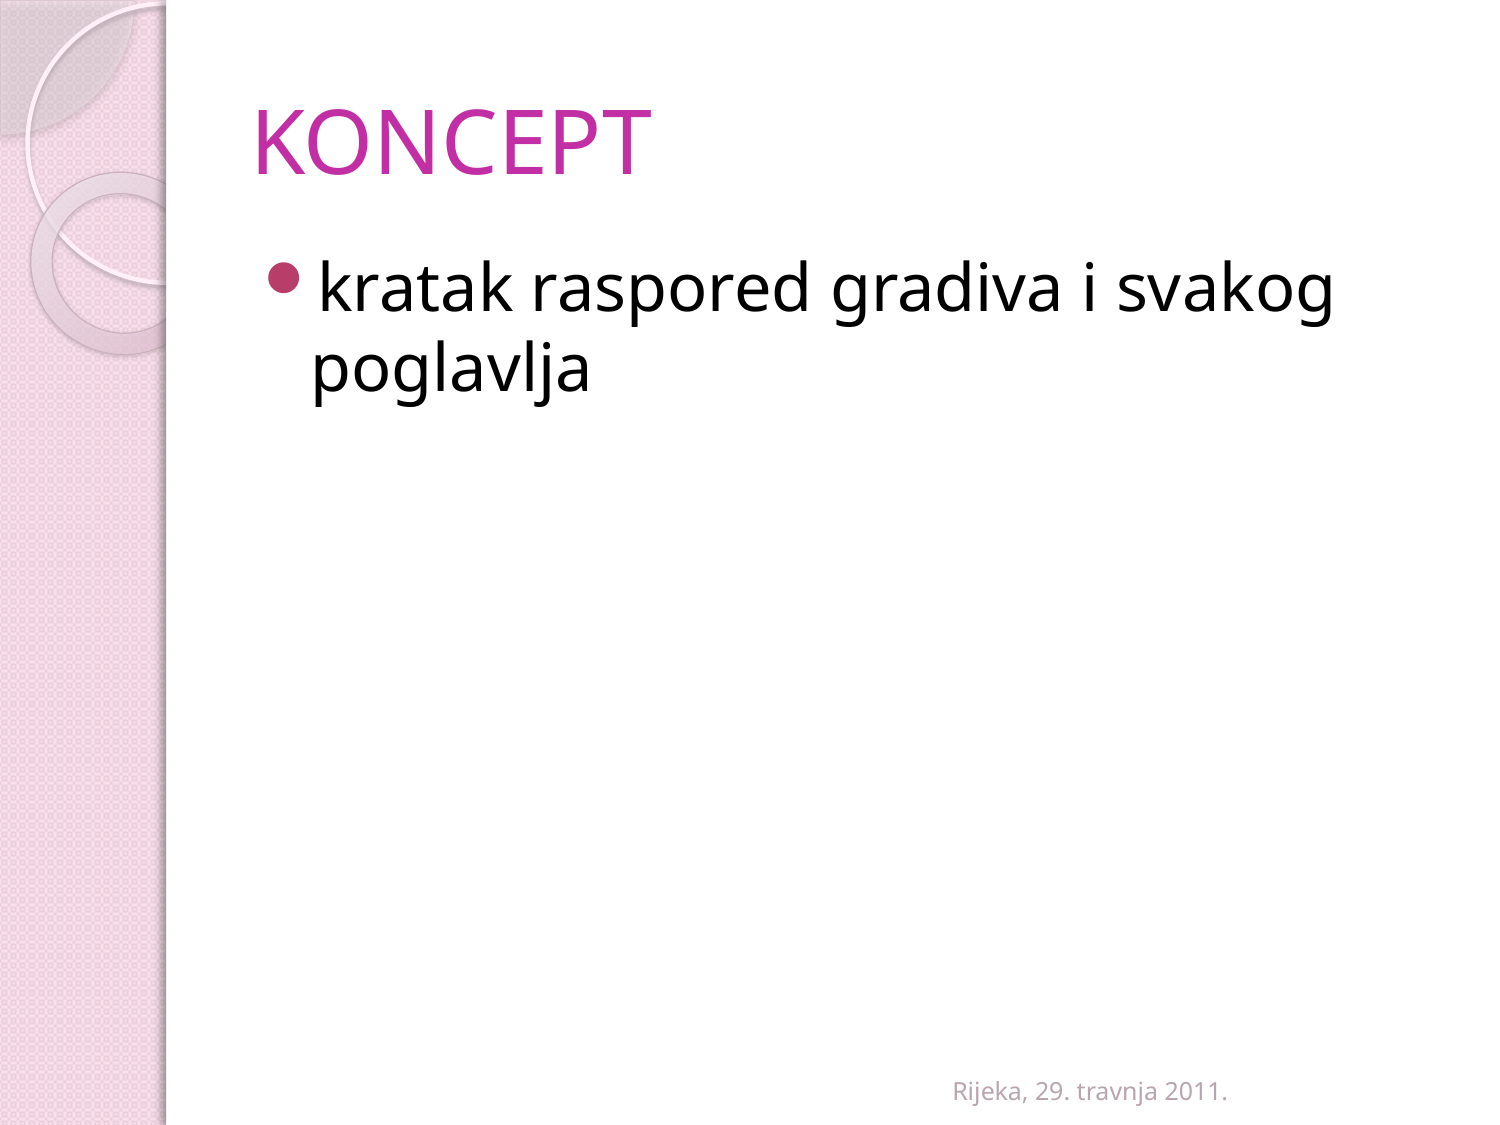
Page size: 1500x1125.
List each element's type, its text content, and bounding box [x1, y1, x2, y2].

footer Rijeka, 29. travnja 2011. [937, 1034, 1413, 1113]
list kratak raspored gradiva i svakog poglavlja [235, 237, 1466, 1026]
title KONCEPT [235, 45, 1466, 233]
